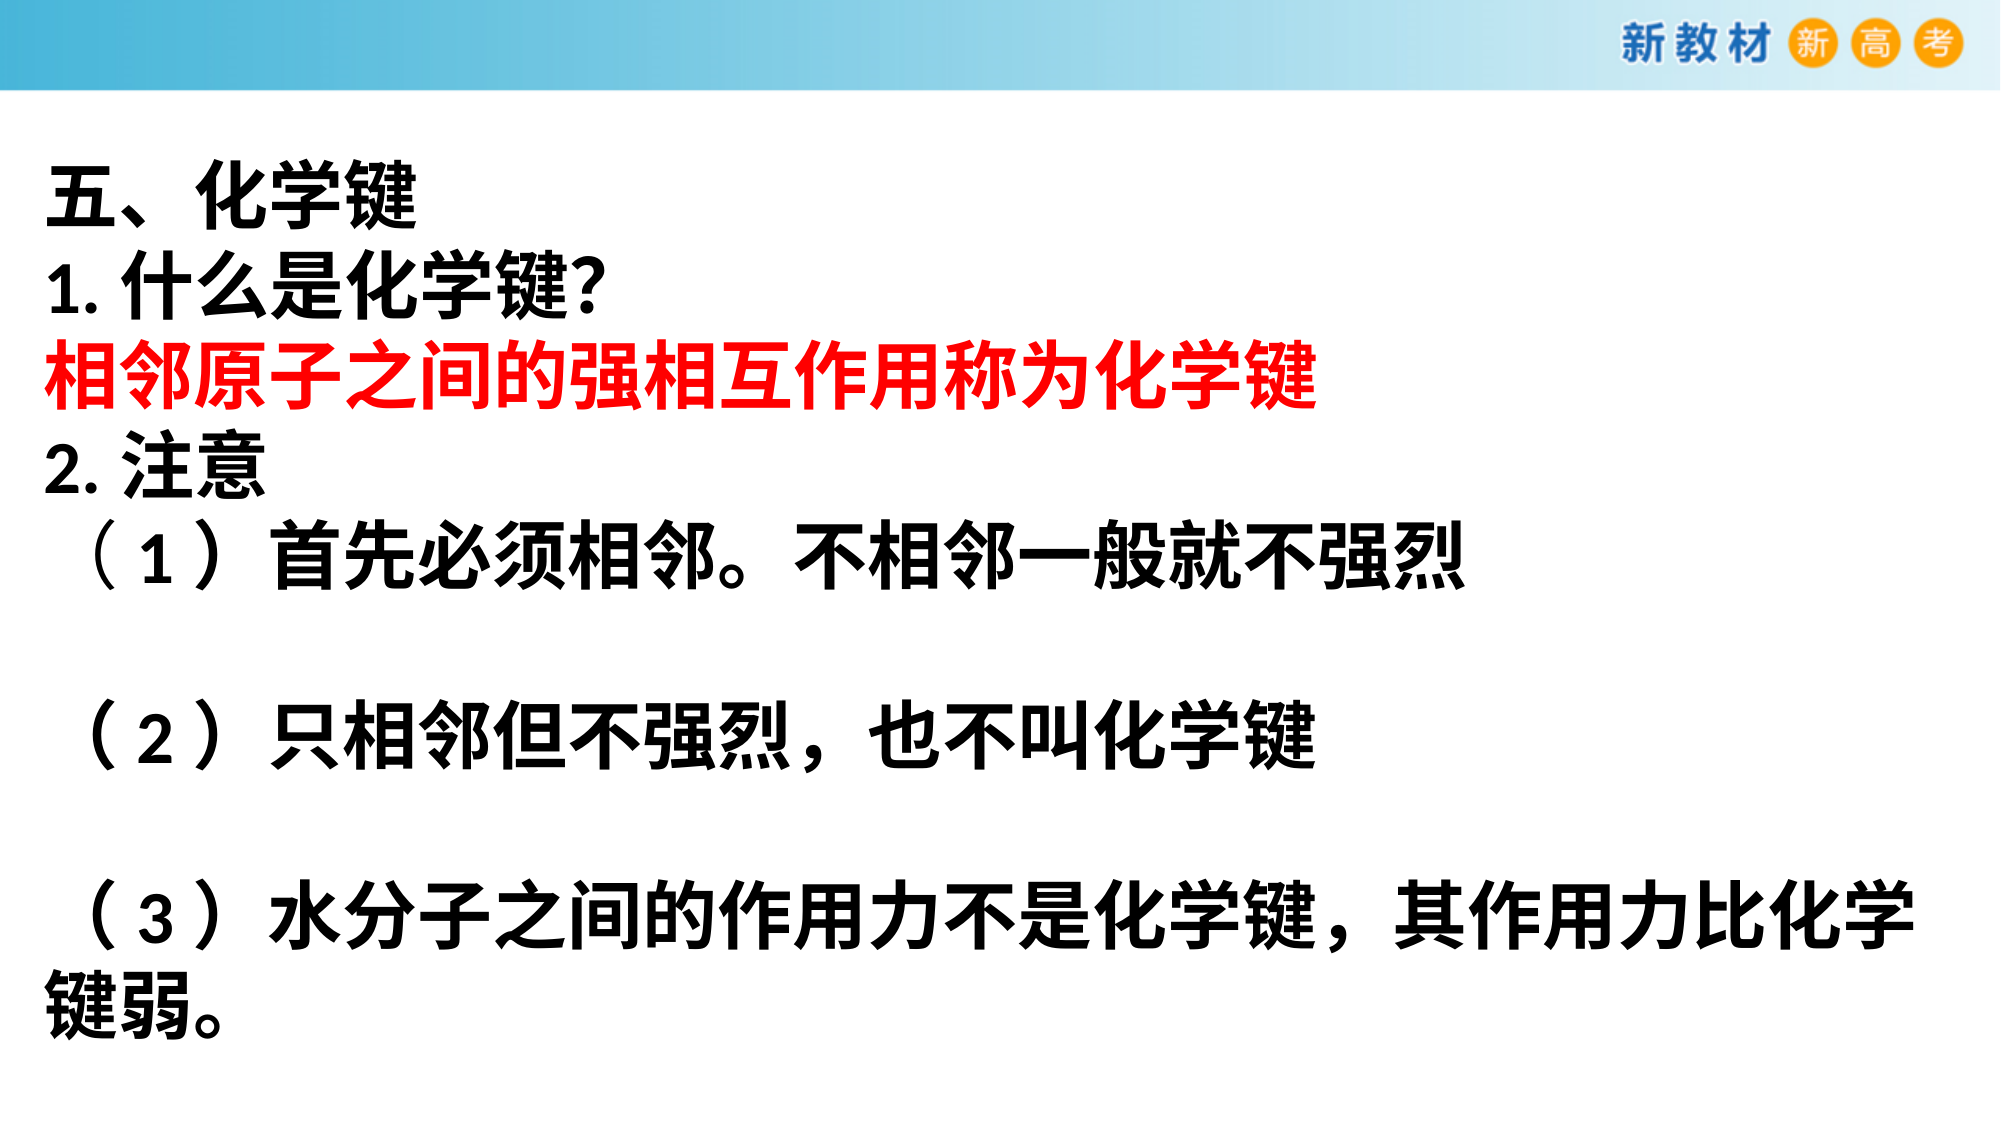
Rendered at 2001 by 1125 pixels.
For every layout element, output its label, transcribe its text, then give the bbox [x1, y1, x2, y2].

text_box 五、化学键 1.什么是化学键？ 相邻原子之间的强相互作用称为化学键 2.注意 （1）首先必须相邻。不相邻一般就不强烈 （2）只相邻但不强烈，也不叫化学键 （3）水分子之间的作用力不是化学键，其作用力比化学键弱。 [28, 140, 1986, 1125]
picture [0, 0, 2001, 1125]
